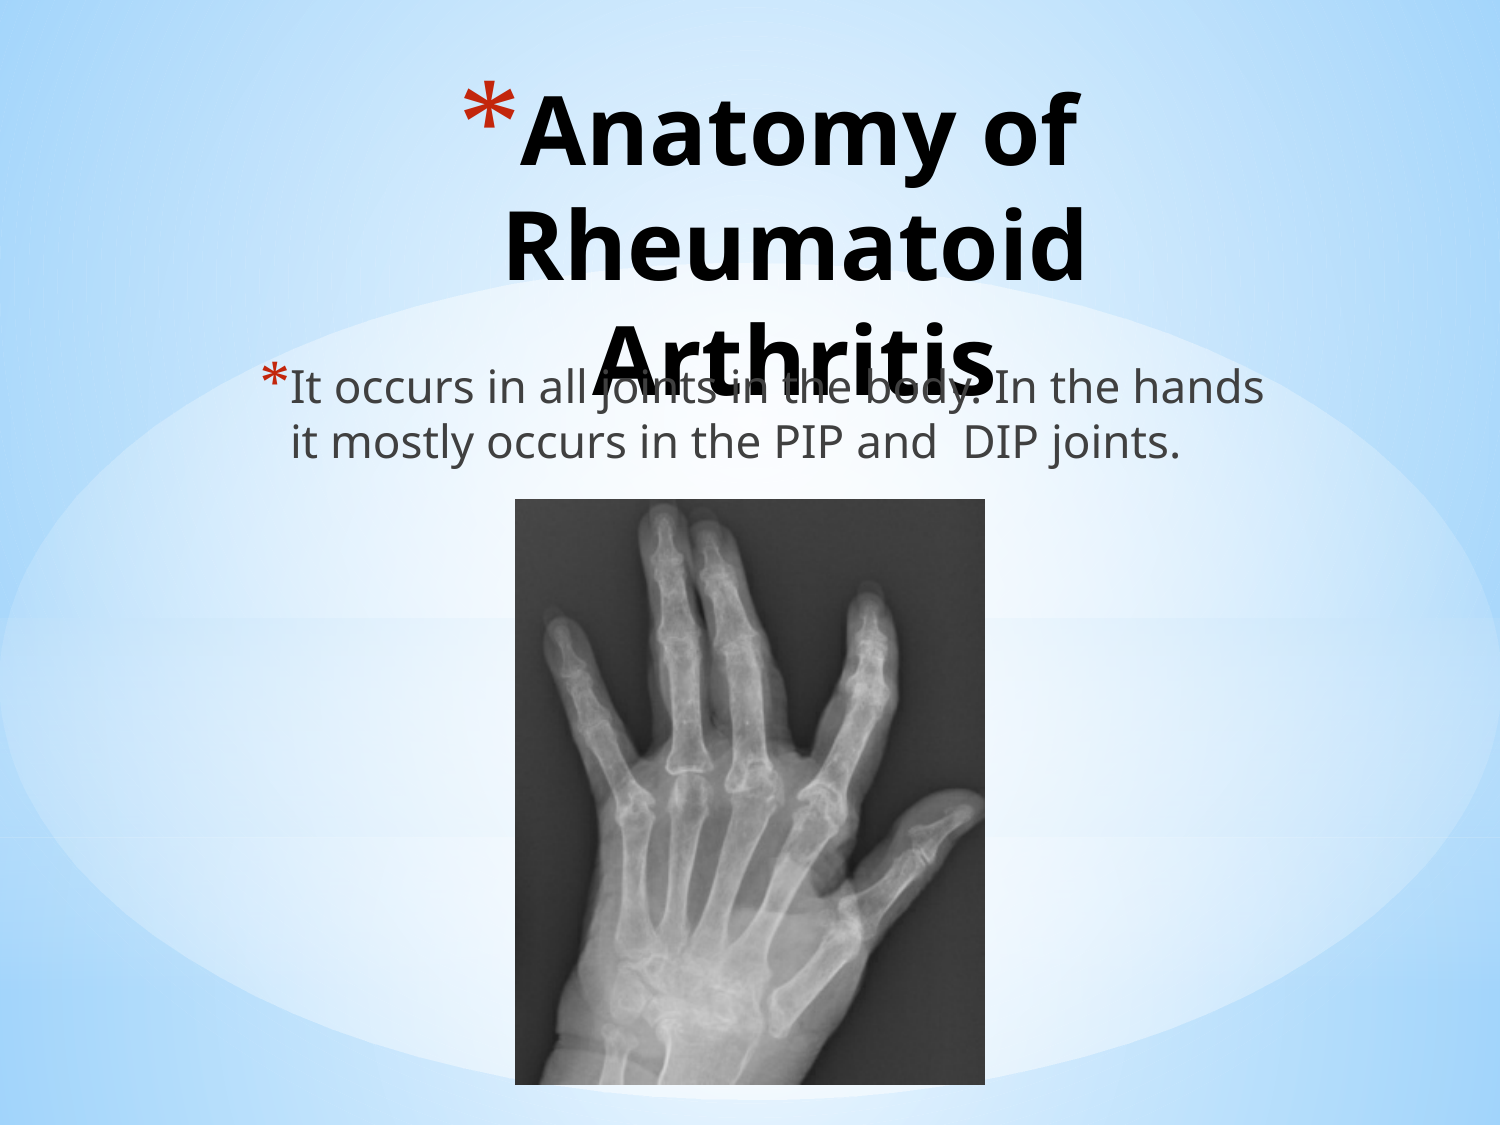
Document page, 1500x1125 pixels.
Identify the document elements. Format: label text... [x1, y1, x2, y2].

list It occurs in all joints in the body. In the hands it mostly occurs in the PIP and DIP joints. [237, 350, 1288, 920]
picture [515, 499, 985, 1085]
title Anatomy of Rheumatoid Arthritis [225, 62, 1313, 313]
